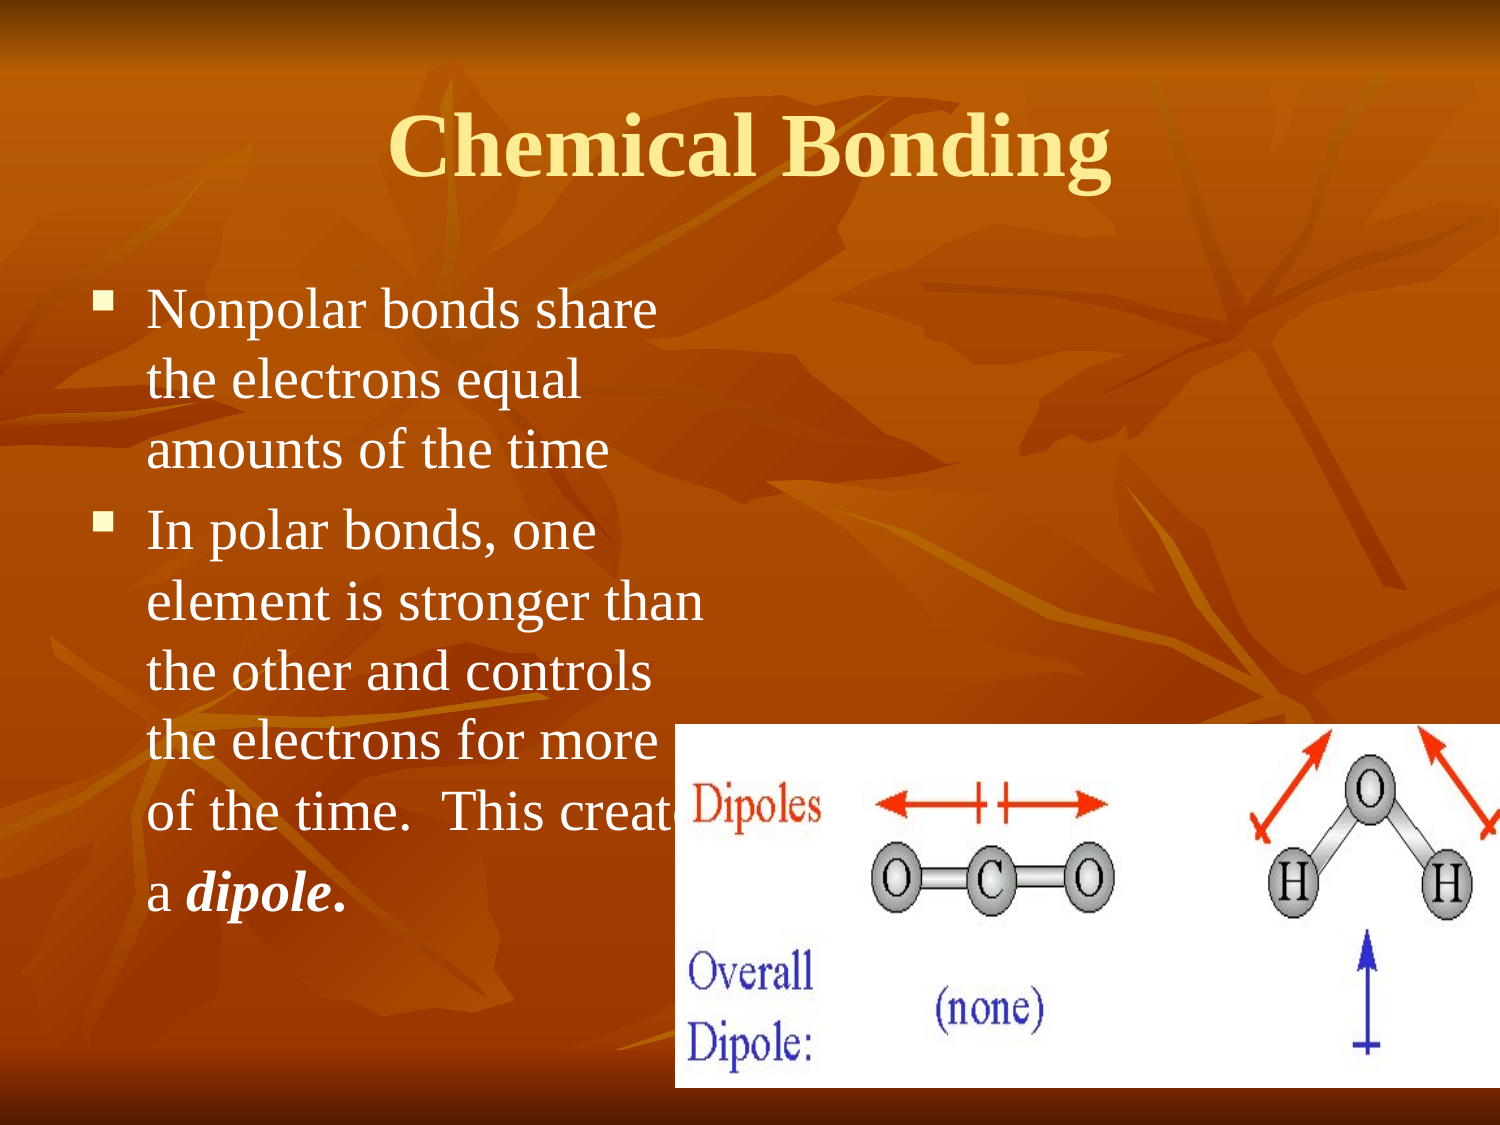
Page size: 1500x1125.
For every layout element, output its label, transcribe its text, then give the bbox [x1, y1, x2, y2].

list Nonpolar bonds share the electrons equal amounts of the time In polar bonds, one element is stronger than the other and controls the electrons for more of the time. This creates a dipole. [74, 262, 738, 1006]
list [674, 724, 1500, 1088]
title Chemical Bonding [74, 45, 1426, 234]
